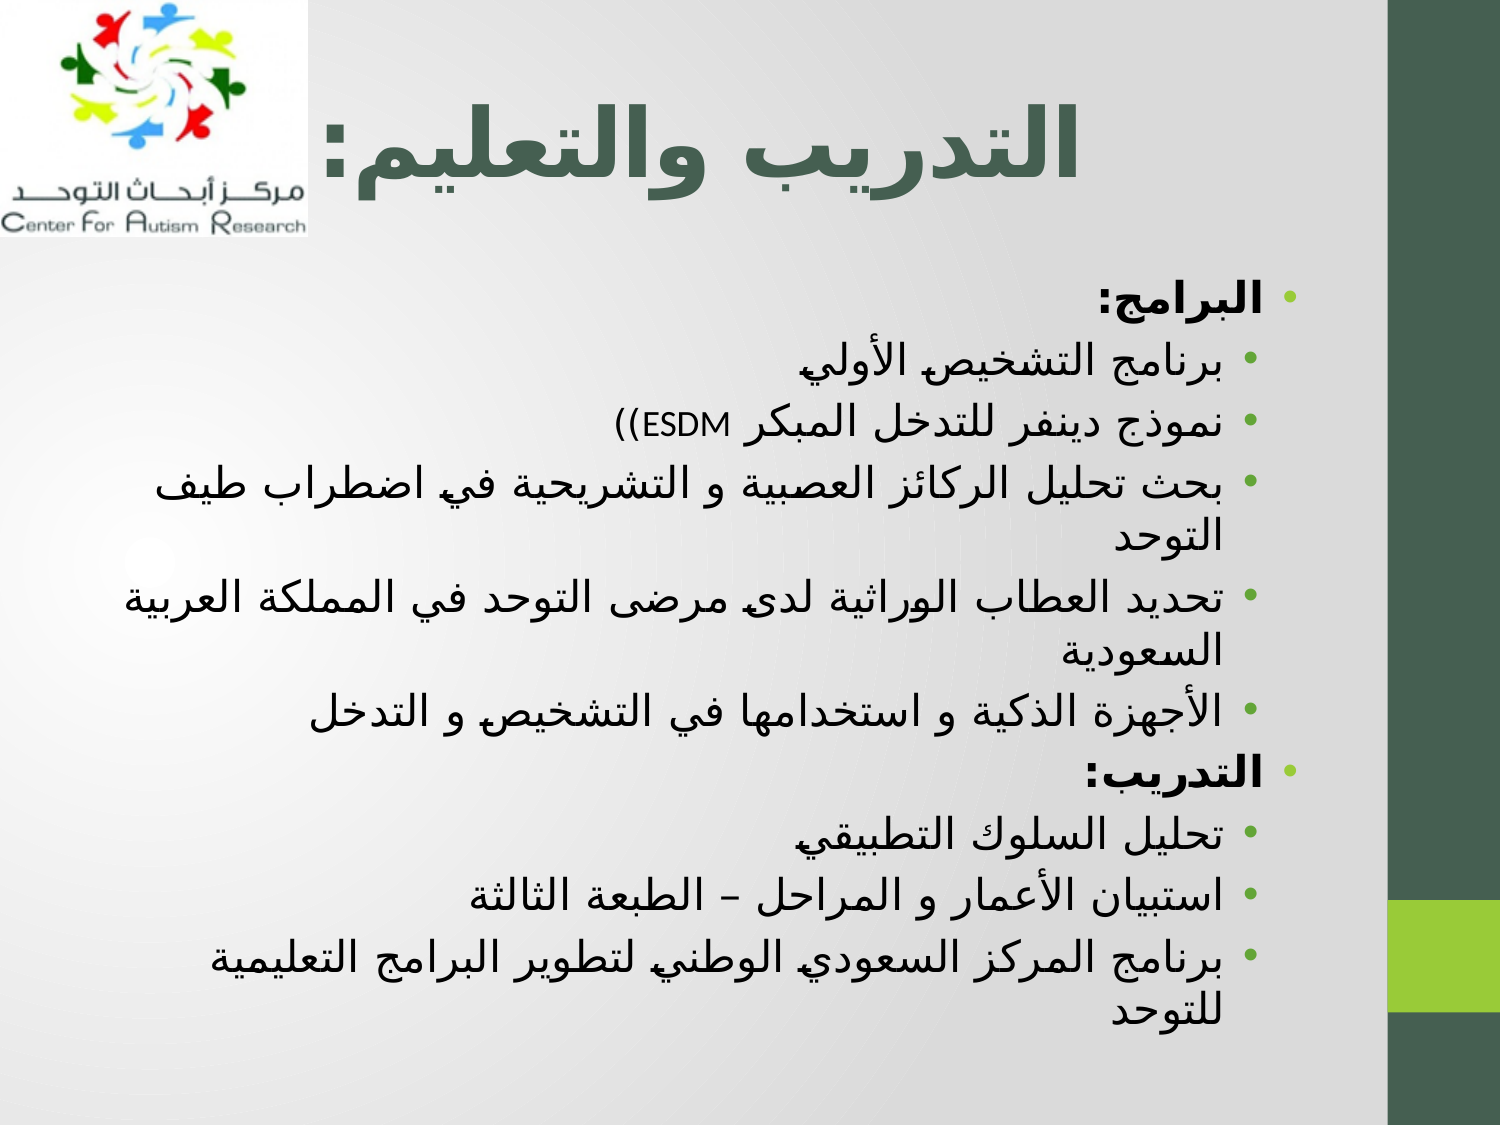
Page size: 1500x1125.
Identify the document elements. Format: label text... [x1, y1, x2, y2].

picture [0, 0, 308, 237]
list البرامج: برنامج التشخيص الأولي نموذج دينفر للتدخل المبكر ESDM)) بحث تحليل الركائز العصبية و التشريحية في اضطراب طيف التوحد تحديد العطاب الوراثية لدى مرضى التوحد في المملكة العربية السعودية الأجهزة الذكية و استخدامها في التشخيص و التدخل التدريب: تحليل السلوك التطبيقي استبيان الأعمار و المراحل – الطبعة الثالثة برنامج المركز السعودي الوطني لتطوير البرامج التعليمية للتوحد [75, 262, 1325, 1050]
title التدريب والتعليم: [319, 45, 1325, 233]
